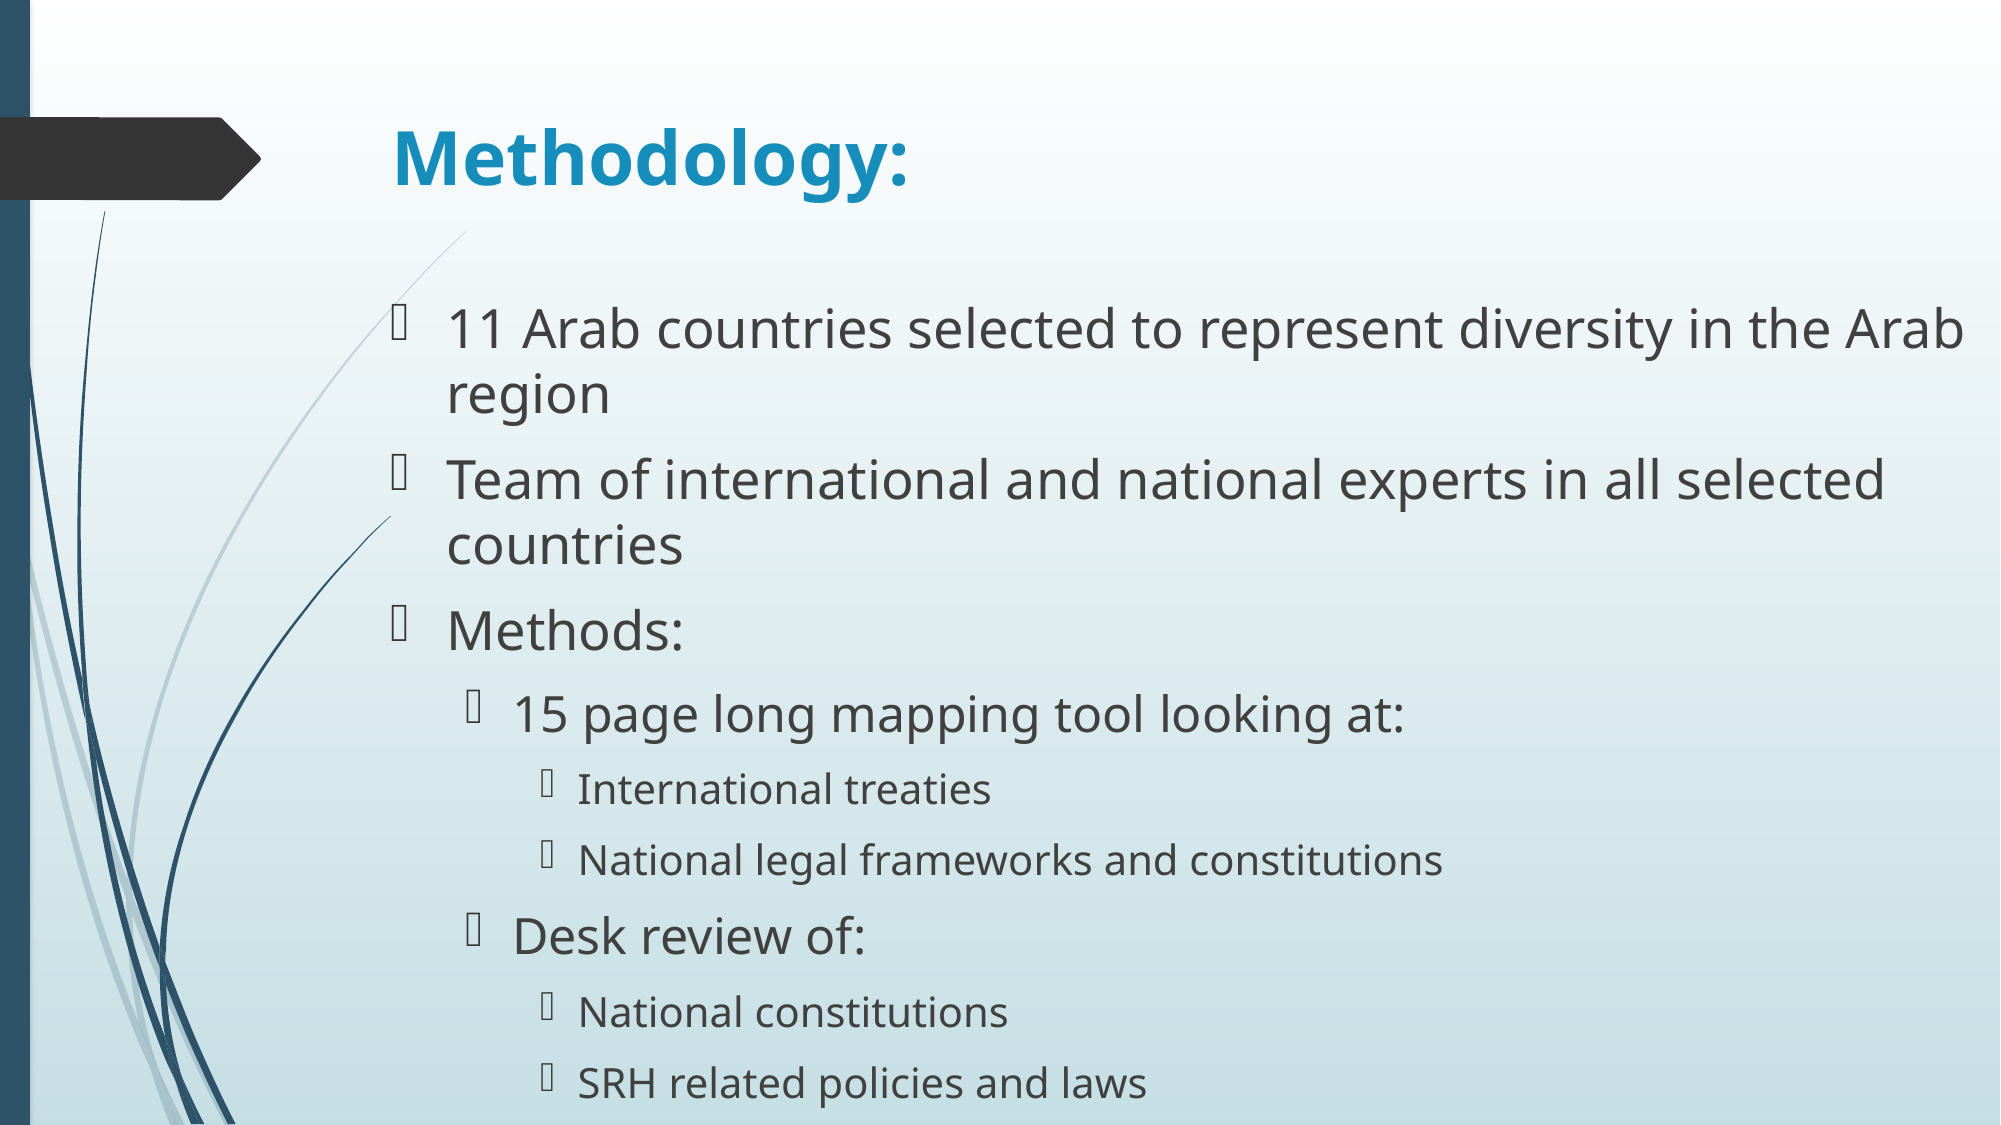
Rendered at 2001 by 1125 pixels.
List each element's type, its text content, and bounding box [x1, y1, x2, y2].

list 11 Arab countries selected to represent diversity in the Arab region Team of international and national experts in all selected countries Methods: 15 page long mapping tool looking at: International treaties National legal frameworks and constitutions Desk review of: National constitutions SRH related policies and laws Key informant/stakeholder interviews [375, 287, 2000, 1040]
title Methodology: [376, 102, 1839, 287]
